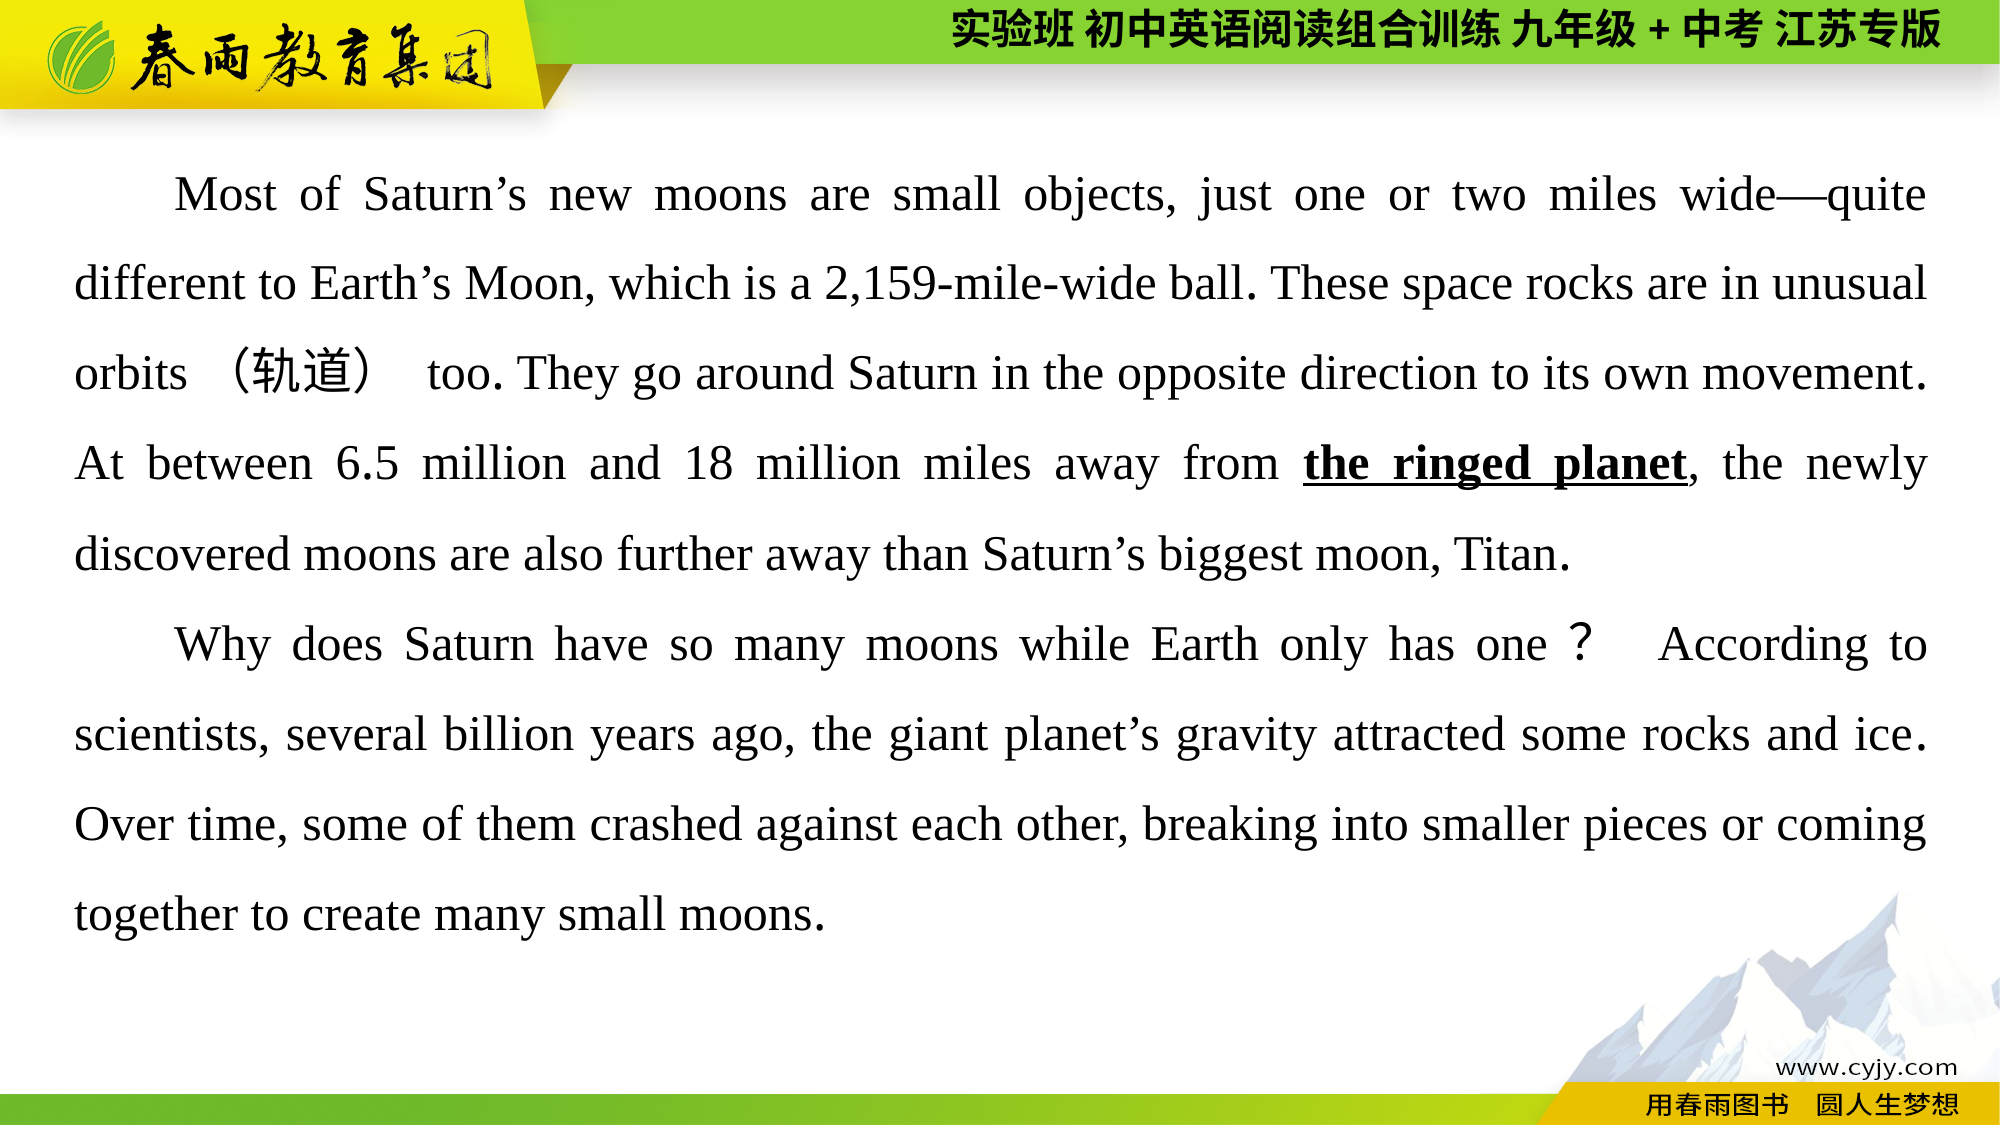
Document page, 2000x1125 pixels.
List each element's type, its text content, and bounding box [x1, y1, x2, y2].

picture [0, 0, 2000, 1125]
list Most of Saturn’s new moons are small objects, just one or two miles wide—quite different to Earth’s Moon, which is a 2,159-mile-wide ball. These space rocks are in unusual orbits（轨道） too. They go around Saturn in the opposite direction to its own movement. At between 6.5 million and 18 million miles away from the ringed planet, the newly discovered moons are also further away than Saturn’s biggest moon, Titan. Why does Saturn have so many moons while Earth only has one？ According to scientists, several billion years ago, the giant planet’s gravity attracted some rocks and ice. Over time, some of them crashed against each other, breaking into smaller pieces or coming together to create many small moons. [59, 122, 1944, 944]
